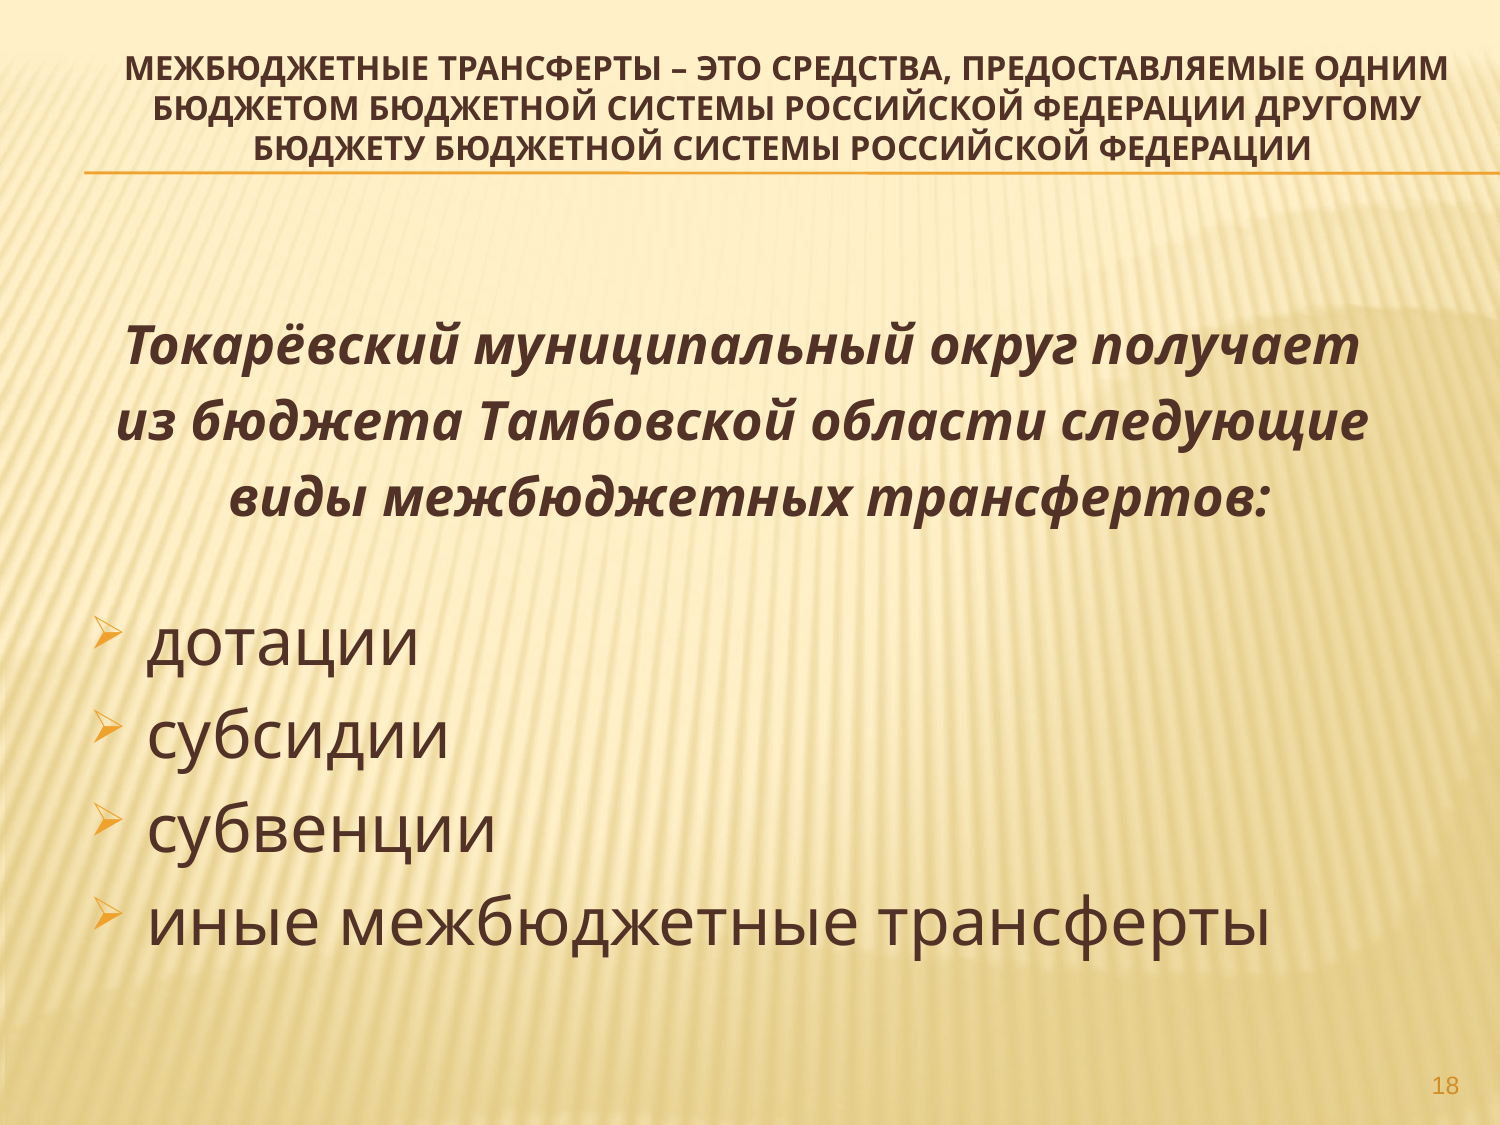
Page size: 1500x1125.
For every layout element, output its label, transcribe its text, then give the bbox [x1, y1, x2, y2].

title Межбюджетные трансферты – это средства, предоставляемые одним бюджетом бюджетной системы Российской Федерации другому бюджету бюджетной системы Российской Федерации [75, 0, 1500, 260]
list Токарёвский муниципальный округ получает из бюджета Тамбовской области следующие виды межбюджетных трансфертов: дотации субсидии субвенции иные межбюджетные трансферты [75, 302, 1425, 1005]
slide_number 18 [1350, 1061, 1475, 1103]
